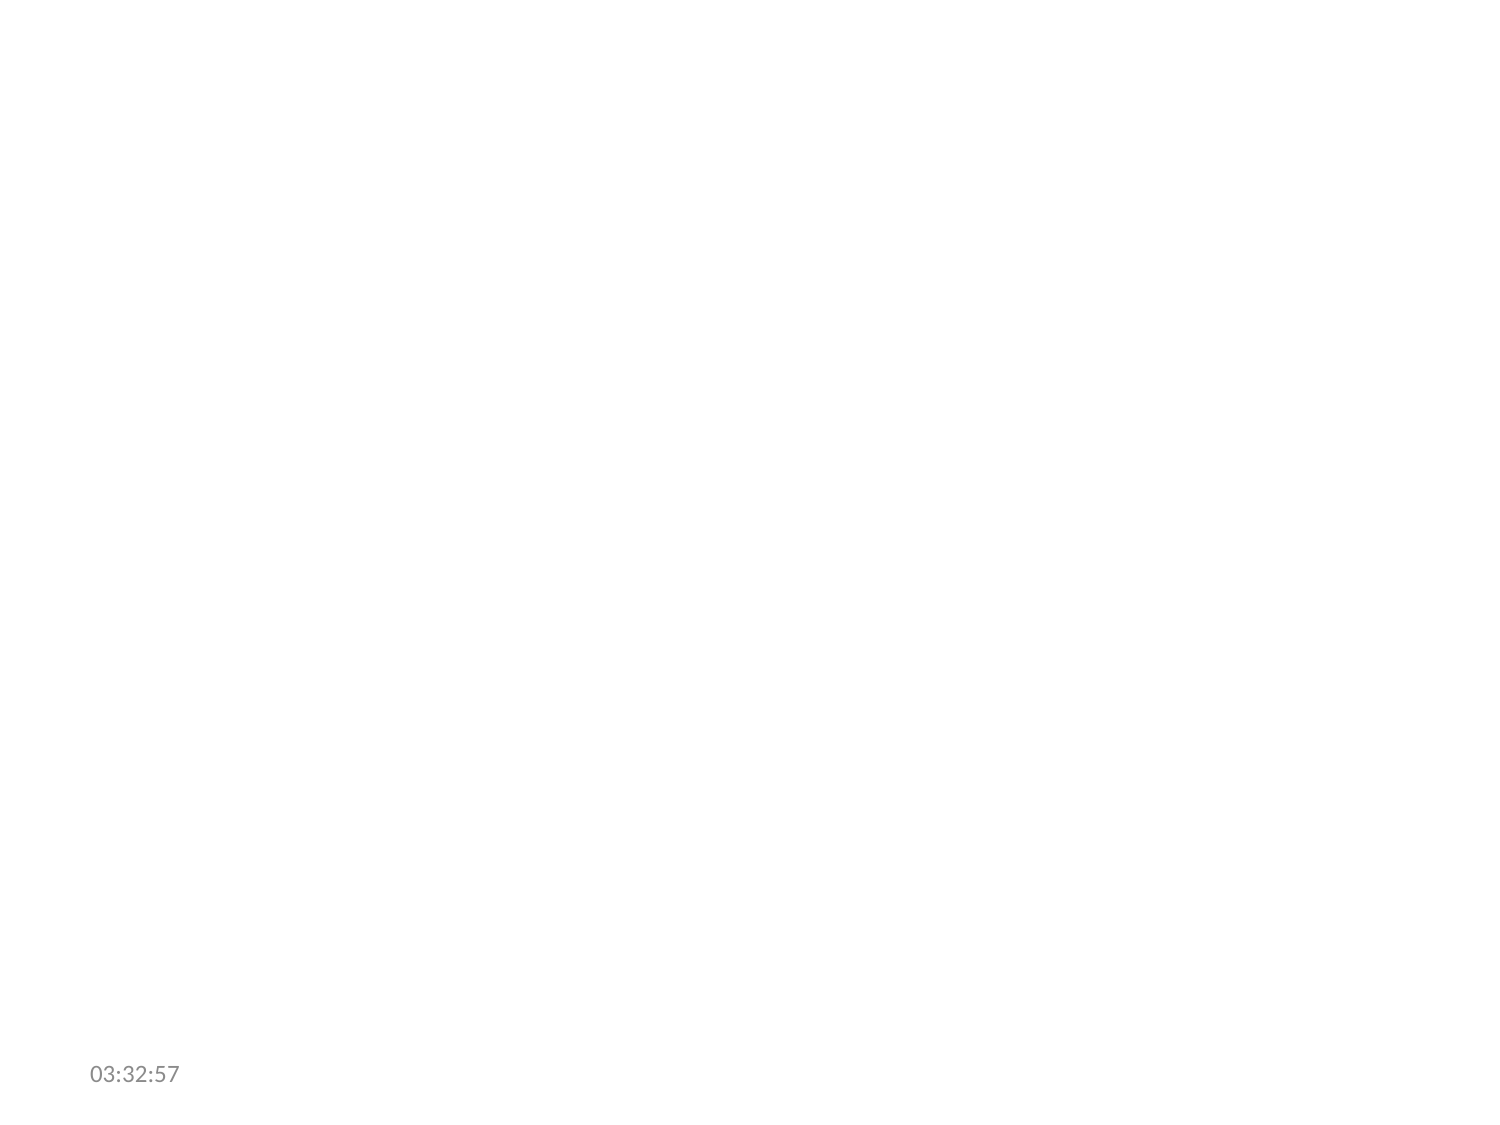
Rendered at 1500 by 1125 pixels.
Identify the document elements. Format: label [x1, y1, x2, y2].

slide_number [75, 1042, 425, 1103]
